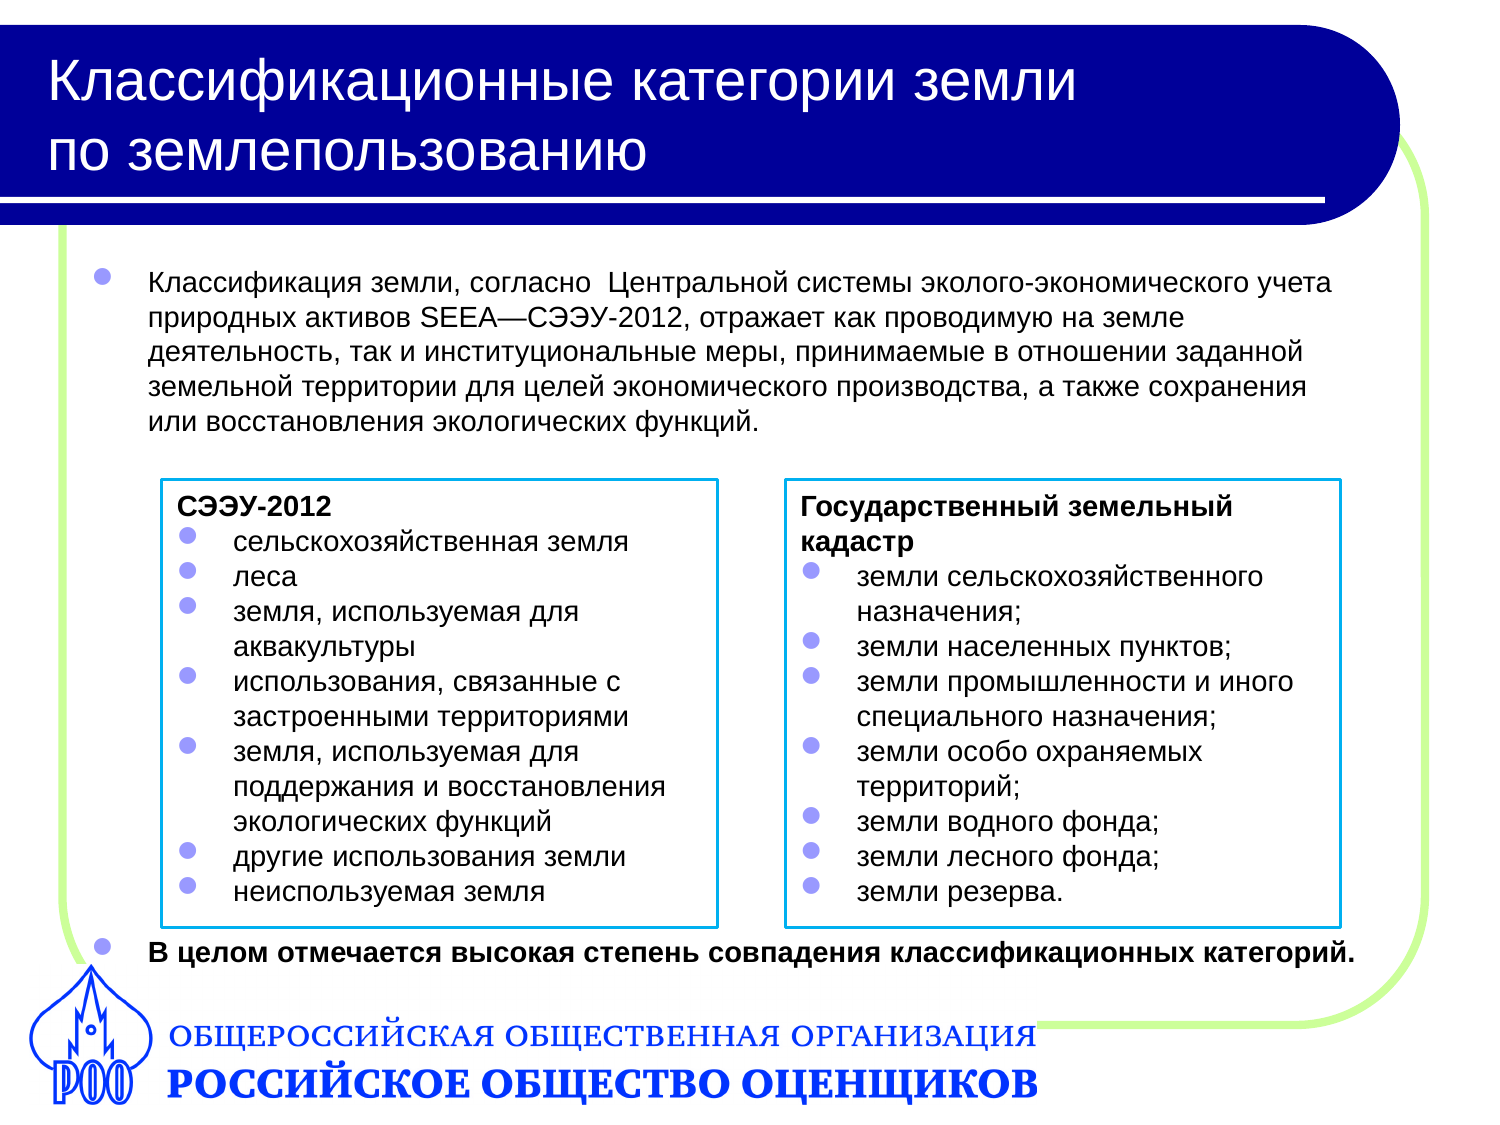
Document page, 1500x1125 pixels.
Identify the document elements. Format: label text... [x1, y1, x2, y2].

title Классификационные категории земли по землепользованию [32, 37, 1347, 188]
picture [29, 964, 1037, 1105]
text_box СЭЭУ-2012 сельскохозяйственная земля леса земля, используемая для аквакультуры использования, связанные с застроенными территориями земля, используемая для поддержания и восстановления экологических функций другие использования земли неиспользуемая земля [161, 479, 718, 928]
list Классификация земли, согласно Центральной системы эколого-экономического учета природных активов SEEA—СЭЭУ-2012, отражает как проводимую на земле деятельность, так и институциональные меры, принимаемые в отношении заданной земельной территории для целей экономического производства, а также сохранения или восстановления экологических функций. В целом отмечается высокая степень совпадения классификационных категорий. [76, 255, 1376, 981]
text_box Государственный земельный кадастр земли сельскохозяйственного назначения; земли населенных пунктов; земли промышленности и иного специального назначения; земли особо охраняемых территорий; земли водного фонда; земли лесного фонда; земли резерва. [785, 479, 1341, 928]
